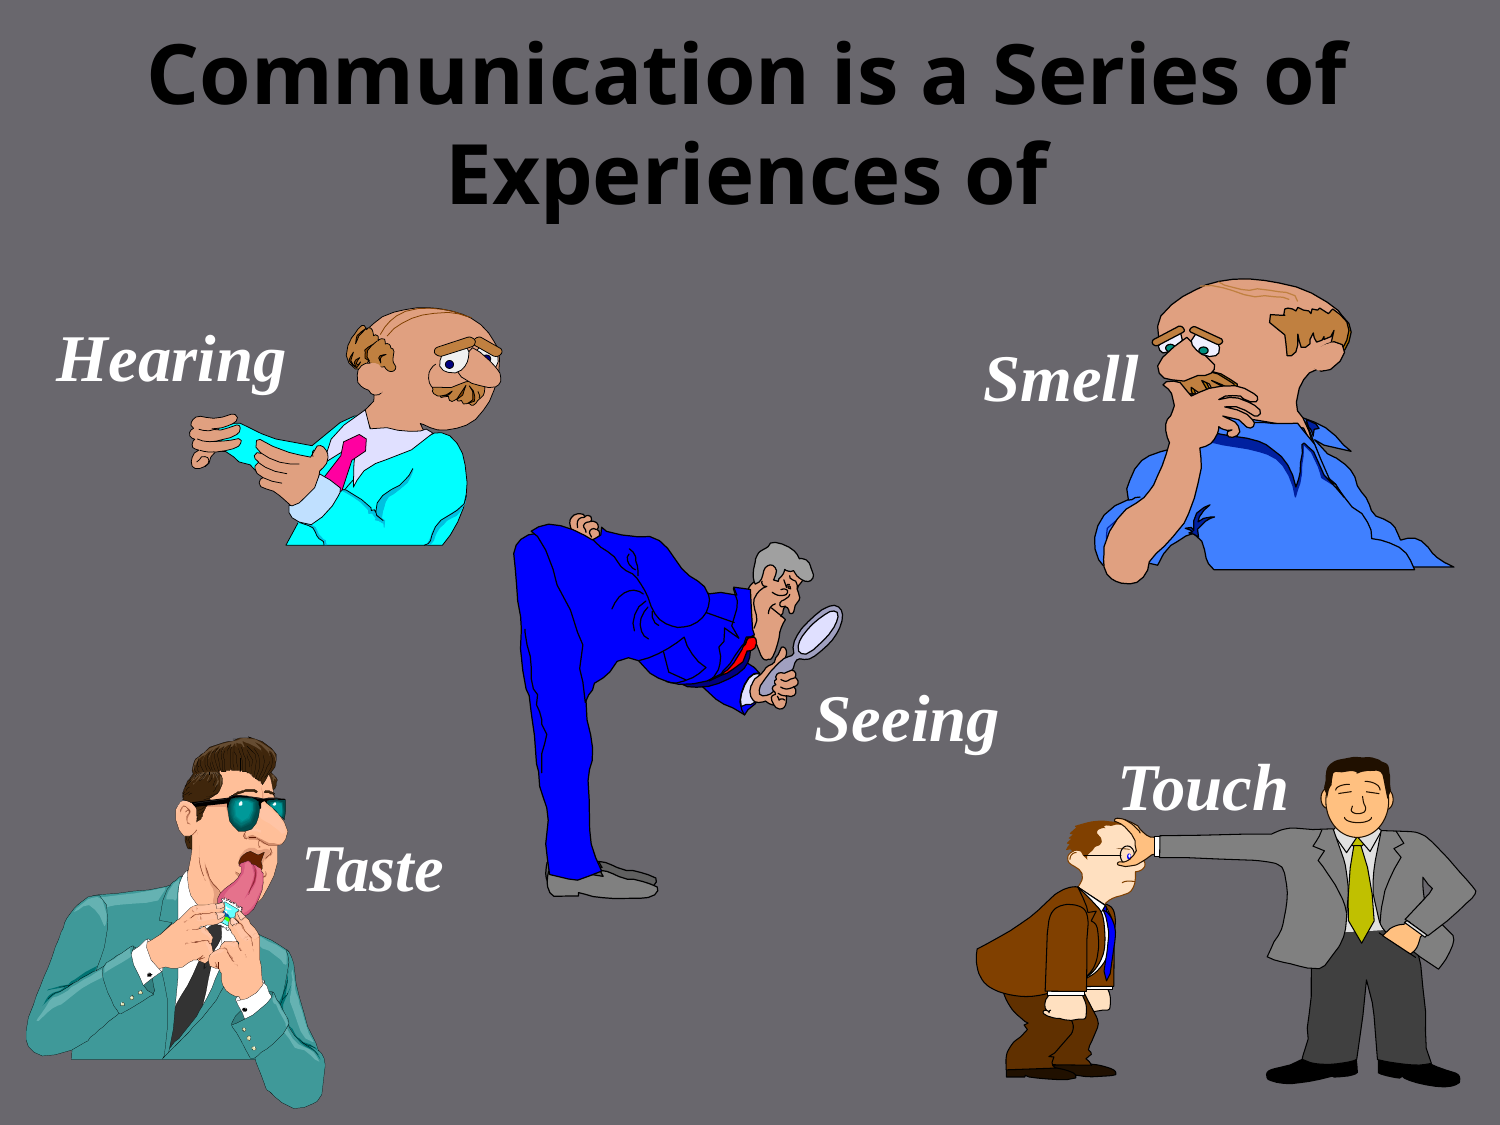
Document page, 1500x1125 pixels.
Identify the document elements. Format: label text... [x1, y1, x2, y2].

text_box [967, 277, 1456, 586]
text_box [25, 736, 463, 1109]
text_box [974, 736, 1479, 1088]
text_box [41, 307, 503, 546]
title Communication is a Series of Experiences of [47, 78, 1448, 164]
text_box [512, 512, 1016, 901]
